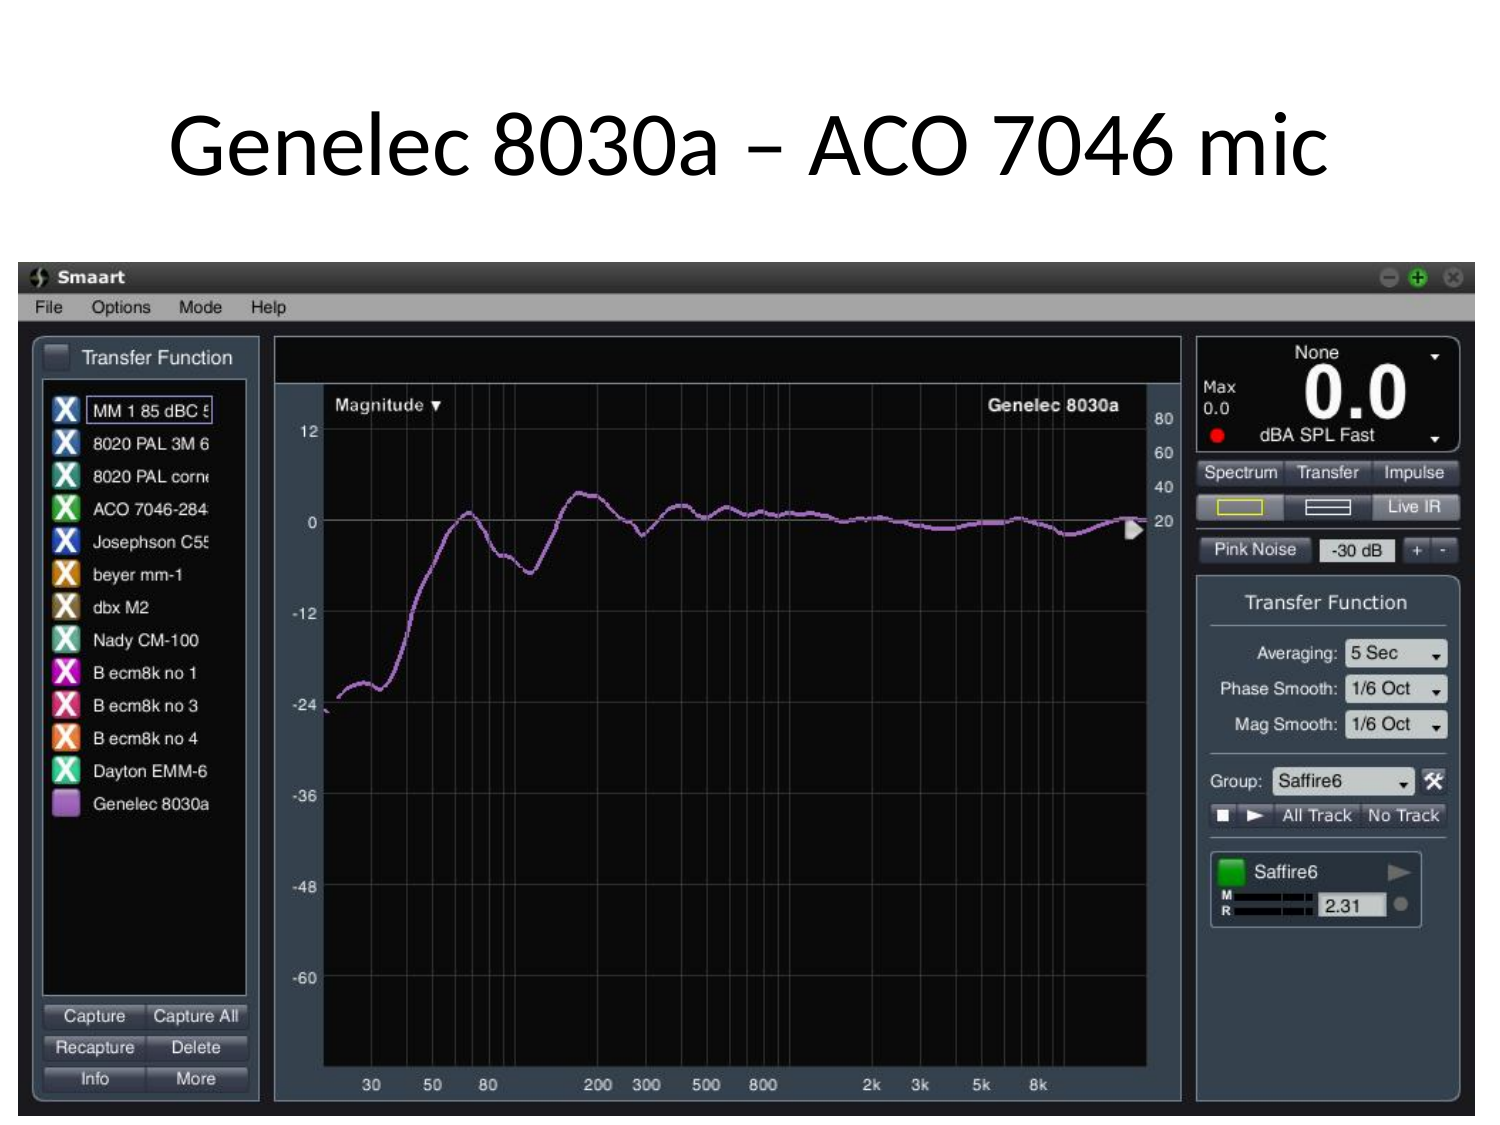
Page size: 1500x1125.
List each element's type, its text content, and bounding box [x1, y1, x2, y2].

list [17, 262, 1476, 1117]
title Genelec 8030a – ACO 7046 mic [75, 45, 1425, 233]
